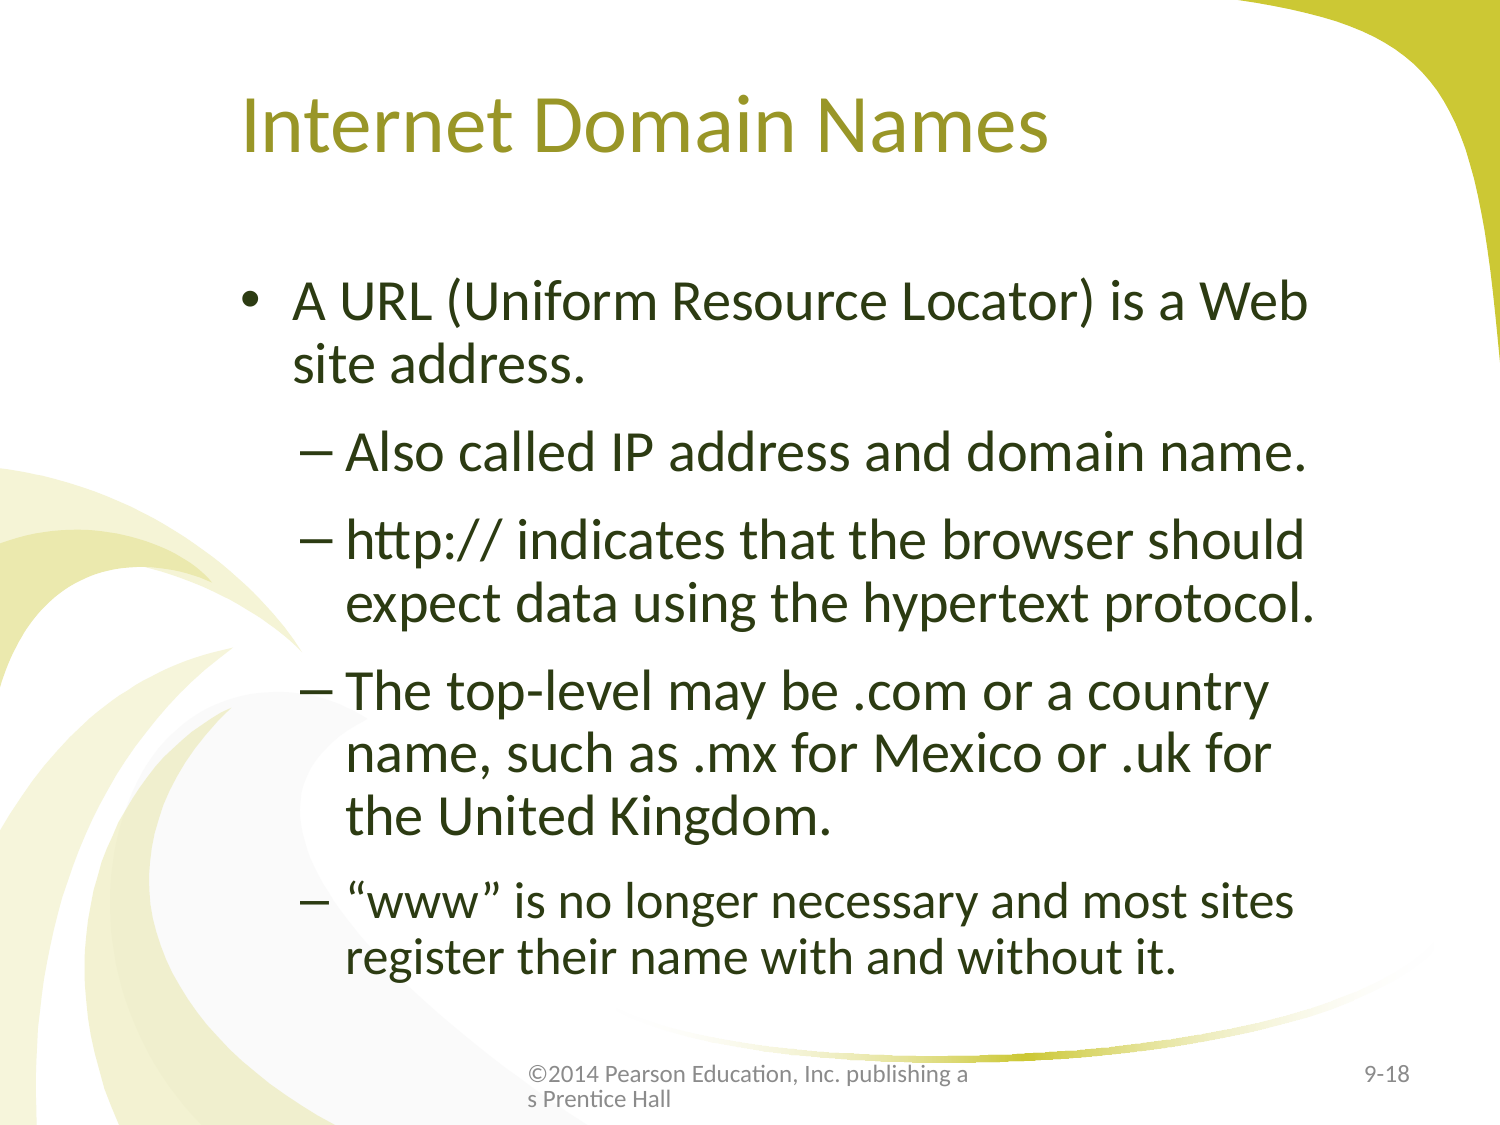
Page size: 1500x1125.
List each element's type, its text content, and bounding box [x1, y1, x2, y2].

title Internet Domain Names [225, 37, 1438, 200]
list A URL (Uniform Resource Locator) is a Web site address. Also called IP address and domain name. http:// indicates that the browser should expect data using the hypertext protocol. The top-level may be .com or a country name, such as .mx for Mexico or .uk for the United Kingdom. “www” is no longer necessary and most sites register their name with and without it. [225, 262, 1375, 1000]
slide_number 9-18 [1074, 1042, 1425, 1103]
footer ©2014 Pearson Education, Inc. publishing as Prentice Hall [512, 1042, 988, 1103]
